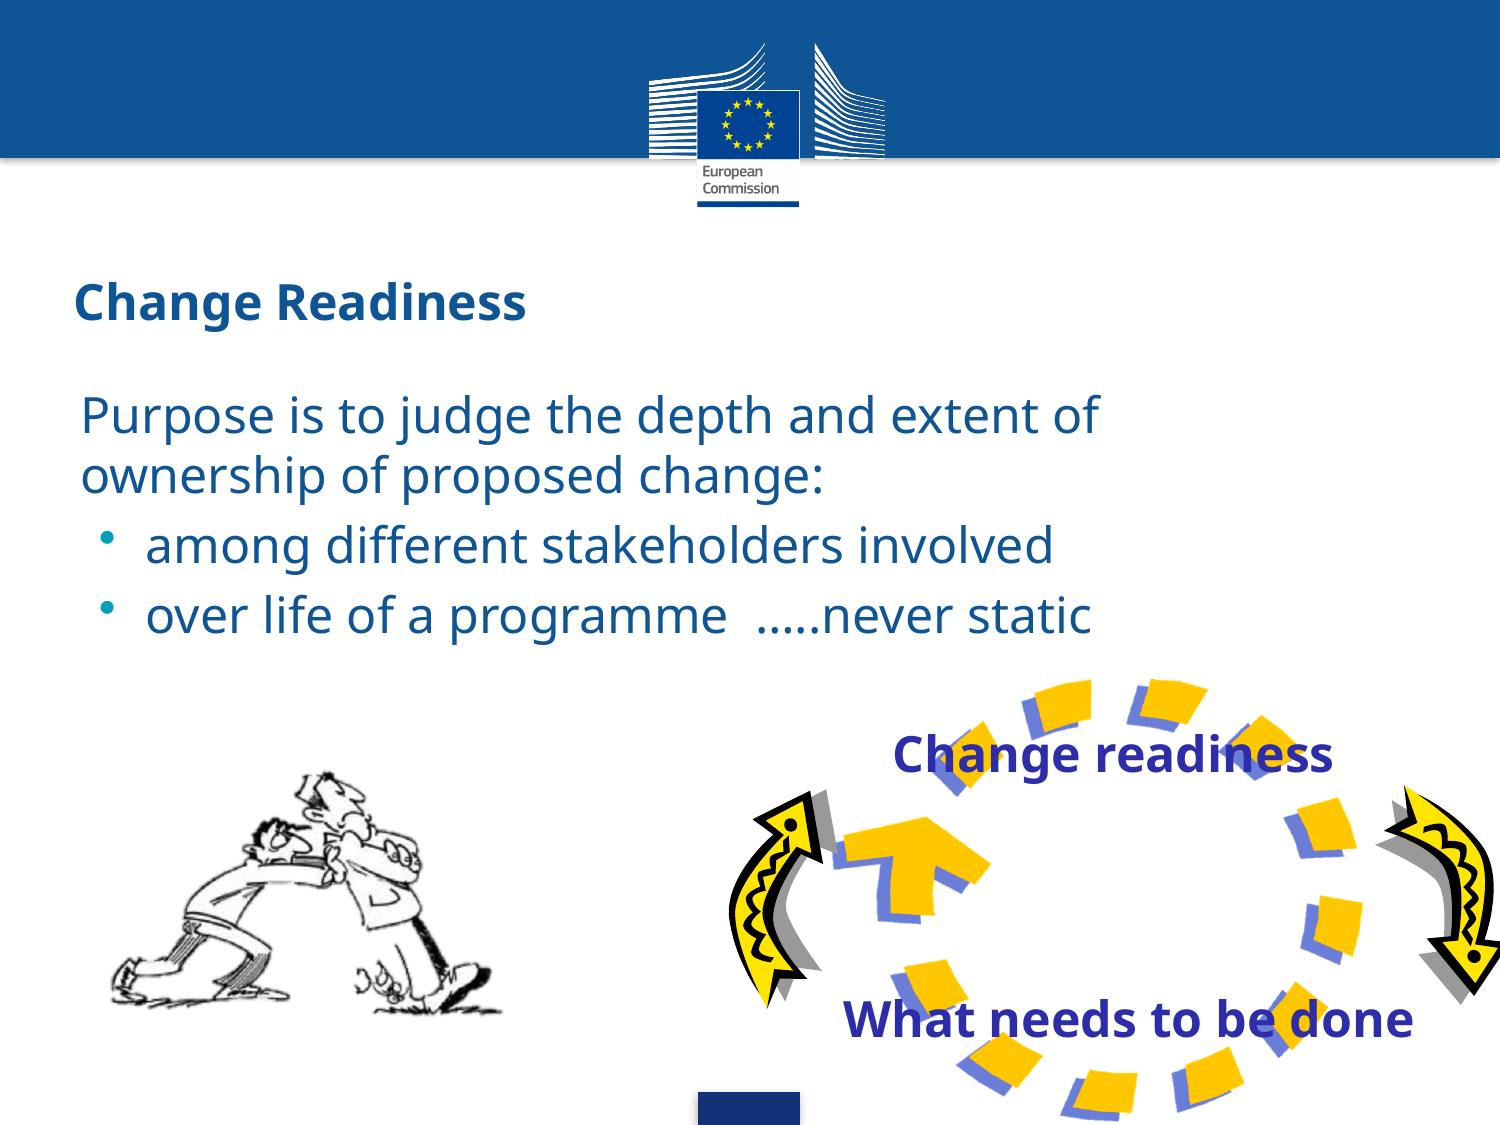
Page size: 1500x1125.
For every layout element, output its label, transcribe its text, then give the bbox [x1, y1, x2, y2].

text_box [711, 679, 1500, 1125]
picture [102, 727, 527, 1021]
list Purpose is to judge the depth and extent of ownership of proposed change: among different stakeholders involved over life of a programme …..never static [8, 316, 1230, 752]
picture [649, 42, 885, 208]
title Change Readiness [0, 262, 1400, 338]
